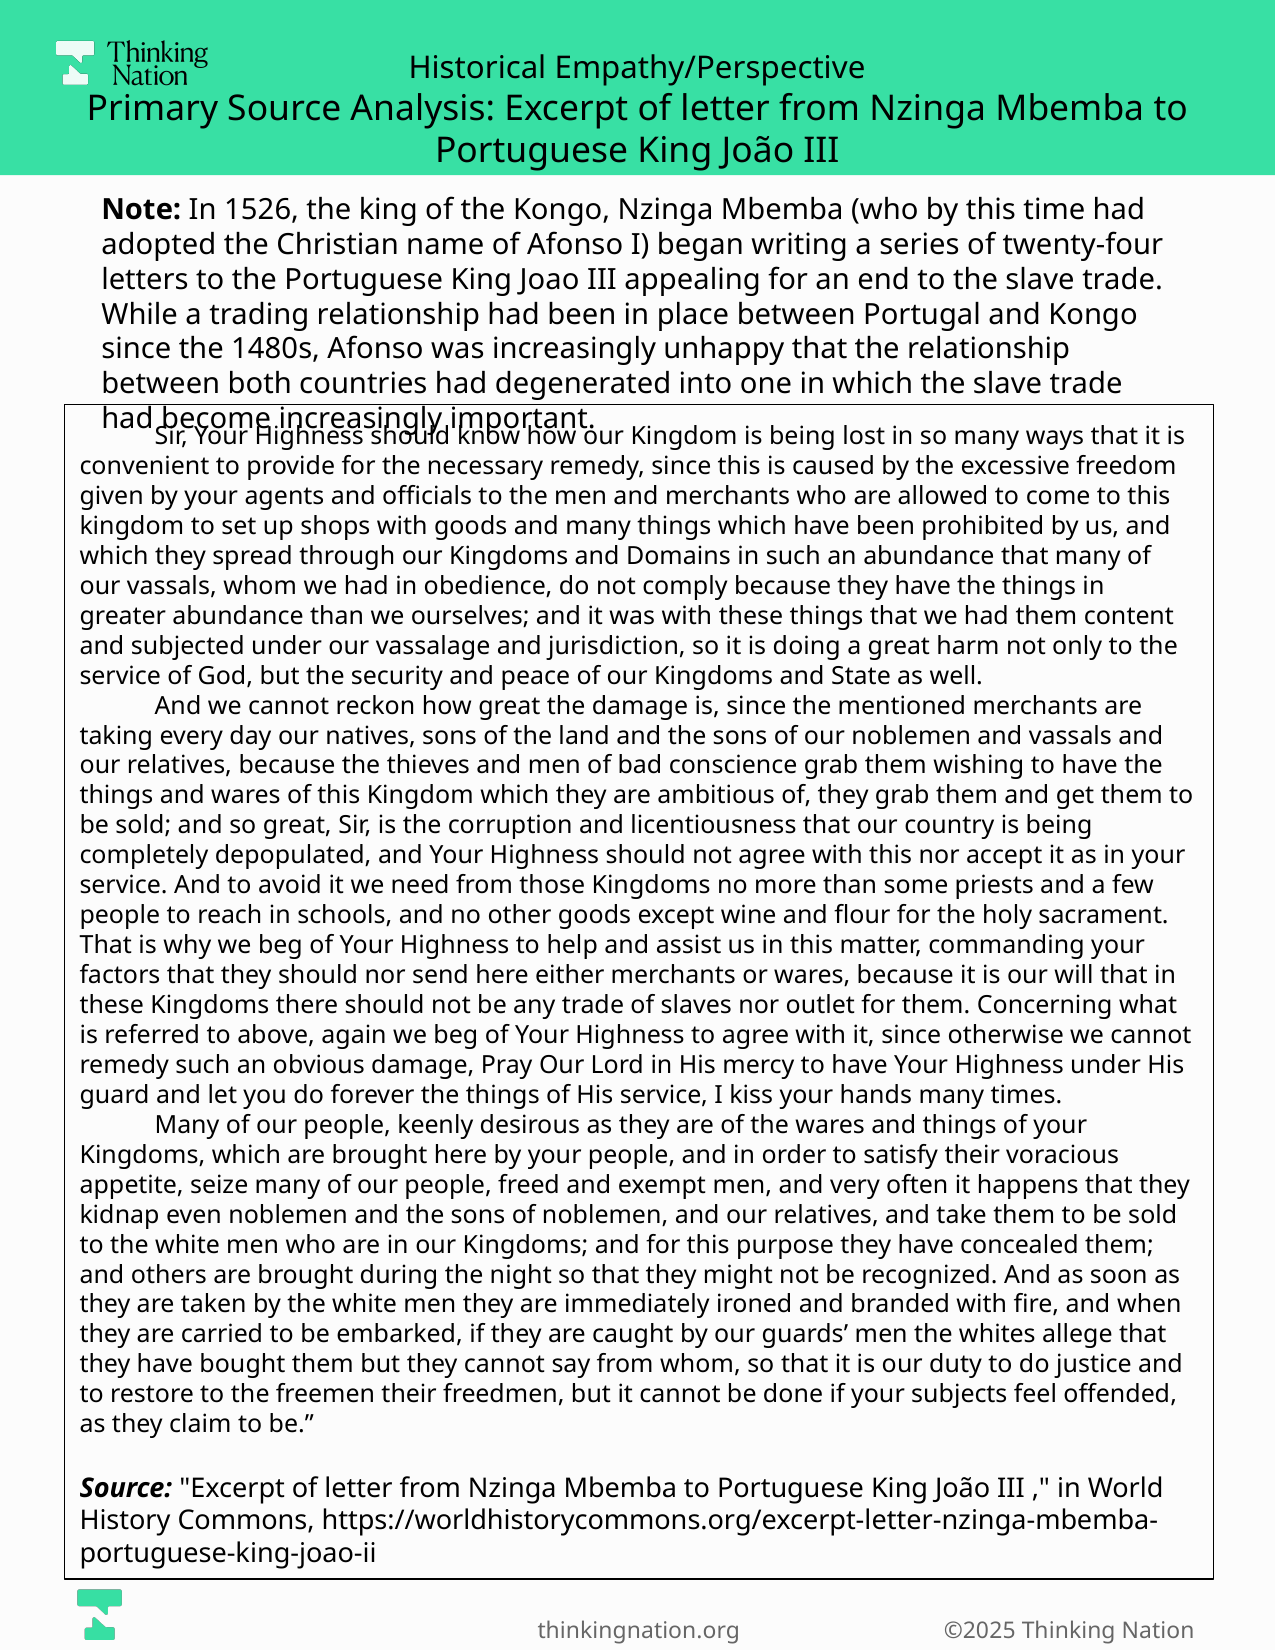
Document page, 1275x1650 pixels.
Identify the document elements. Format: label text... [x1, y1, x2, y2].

text_box Note: In 1526, the king of the Kongo, Nzinga Mbemba (who by this time had adopted the Christian name of Afonso I) began writing a series of twenty-four letters to the Portuguese King Joao III appealing for an end to the slave trade. While a trading relationship had been in place between Portugal and Kongo since the 1480s, Afonso was increasingly unhappy that the relationship between both countries had degenerated into one in which the slave trade had become increasingly important. [86, 175, 1192, 450]
text_box thinkingnation.org [488, 1599, 790, 1650]
picture [63, 1578, 135, 1650]
text_box ©2025 Thinking Nation [909, 1599, 1211, 1650]
text_box Historical Empathy/Perspective Primary Source Analysis: Excerpt of letter from Nzinga Mbemba to Portuguese King João III [0, 0, 1275, 176]
picture [38, 26, 213, 99]
text_box Sir, Your Highness should know how our Kingdom is being lost in so many ways that it is convenient to provide for the necessary remedy, since this is caused by the excessive freedom given by your agents and officials to the men and merchants who are allowed to come to this kingdom to set up shops with goods and many things which have been prohibited by us, and which they spread through our Kingdoms and Domains in such an abundance that many of our vassals, whom we had in obedience, do not comply because they have the things in greater abundance than we ourselves; and it was with these things that we had them content and subjected under our vassalage and jurisdiction, so it is doing a great harm not only to the service of God, but the security and peace of our Kingdoms and State as well. And we cannot reckon how great the damage is, since the mentioned merchants are taking every day our natives, sons of the land and the sons of our noblemen and vassals and our relatives, because the thieves and men of bad conscience grab them wishing to have the things and wares of this Kingdom which they are ambitious of, they grab them and get them to be sold; and so great, Sir, is the corruption and licentiousness that our country is being completely depopulated, and Your Highness should not agree with this nor accept it as in your service. And to avoid it we need from those Kingdoms no more than some priests and a few people to reach in schools, and no other goods except wine and flour for the holy sacrament. That is why we beg of Your Highness to help and assist us in this matter, commanding your factors that they should nor send here either merchants or wares, because it is our will that in these Kingdoms there should not be any trade of slaves nor outlet for them. Concerning what is referred to above, again we beg of Your Highness to agree with it, since otherwise we cannot remedy such an obvious damage, Pray Our Lord in His mercy to have Your Highness under His guard and let you do forever the things of His service, I kiss your hands many times. Many of our people, keenly desirous as they are of the wares and things of your Kingdoms, which are brought here by your people, and in order to satisfy their voracious appetite, seize many of our people, freed and exempt men, and very often it happens that they kidnap even noblemen and the sons of noblemen, and our relatives, and take them to be sold to the white men who are in our Kingdoms; and for this purpose they have concealed them; and others are brought during the night so that they might not be recognized. And as soon as they are taken by the white men they are immediately ironed and branded with fire, and when they are carried to be embarked, if they are caught by our guards’ men the whites allege that they have bought them but they cannot say from whom, so that it is our duty to do justice and to restore to the freemen their freedmen, but it cannot be done if your subjects feel offended, as they claim to be.” Source: "Excerpt of letter from Nzinga Mbemba to Portuguese King João III ," in World History Commons, https://worldhistorycommons.org/excerpt-letter-nzinga-mbemba-portuguese-king-joao-ii [64, 404, 1214, 1580]
